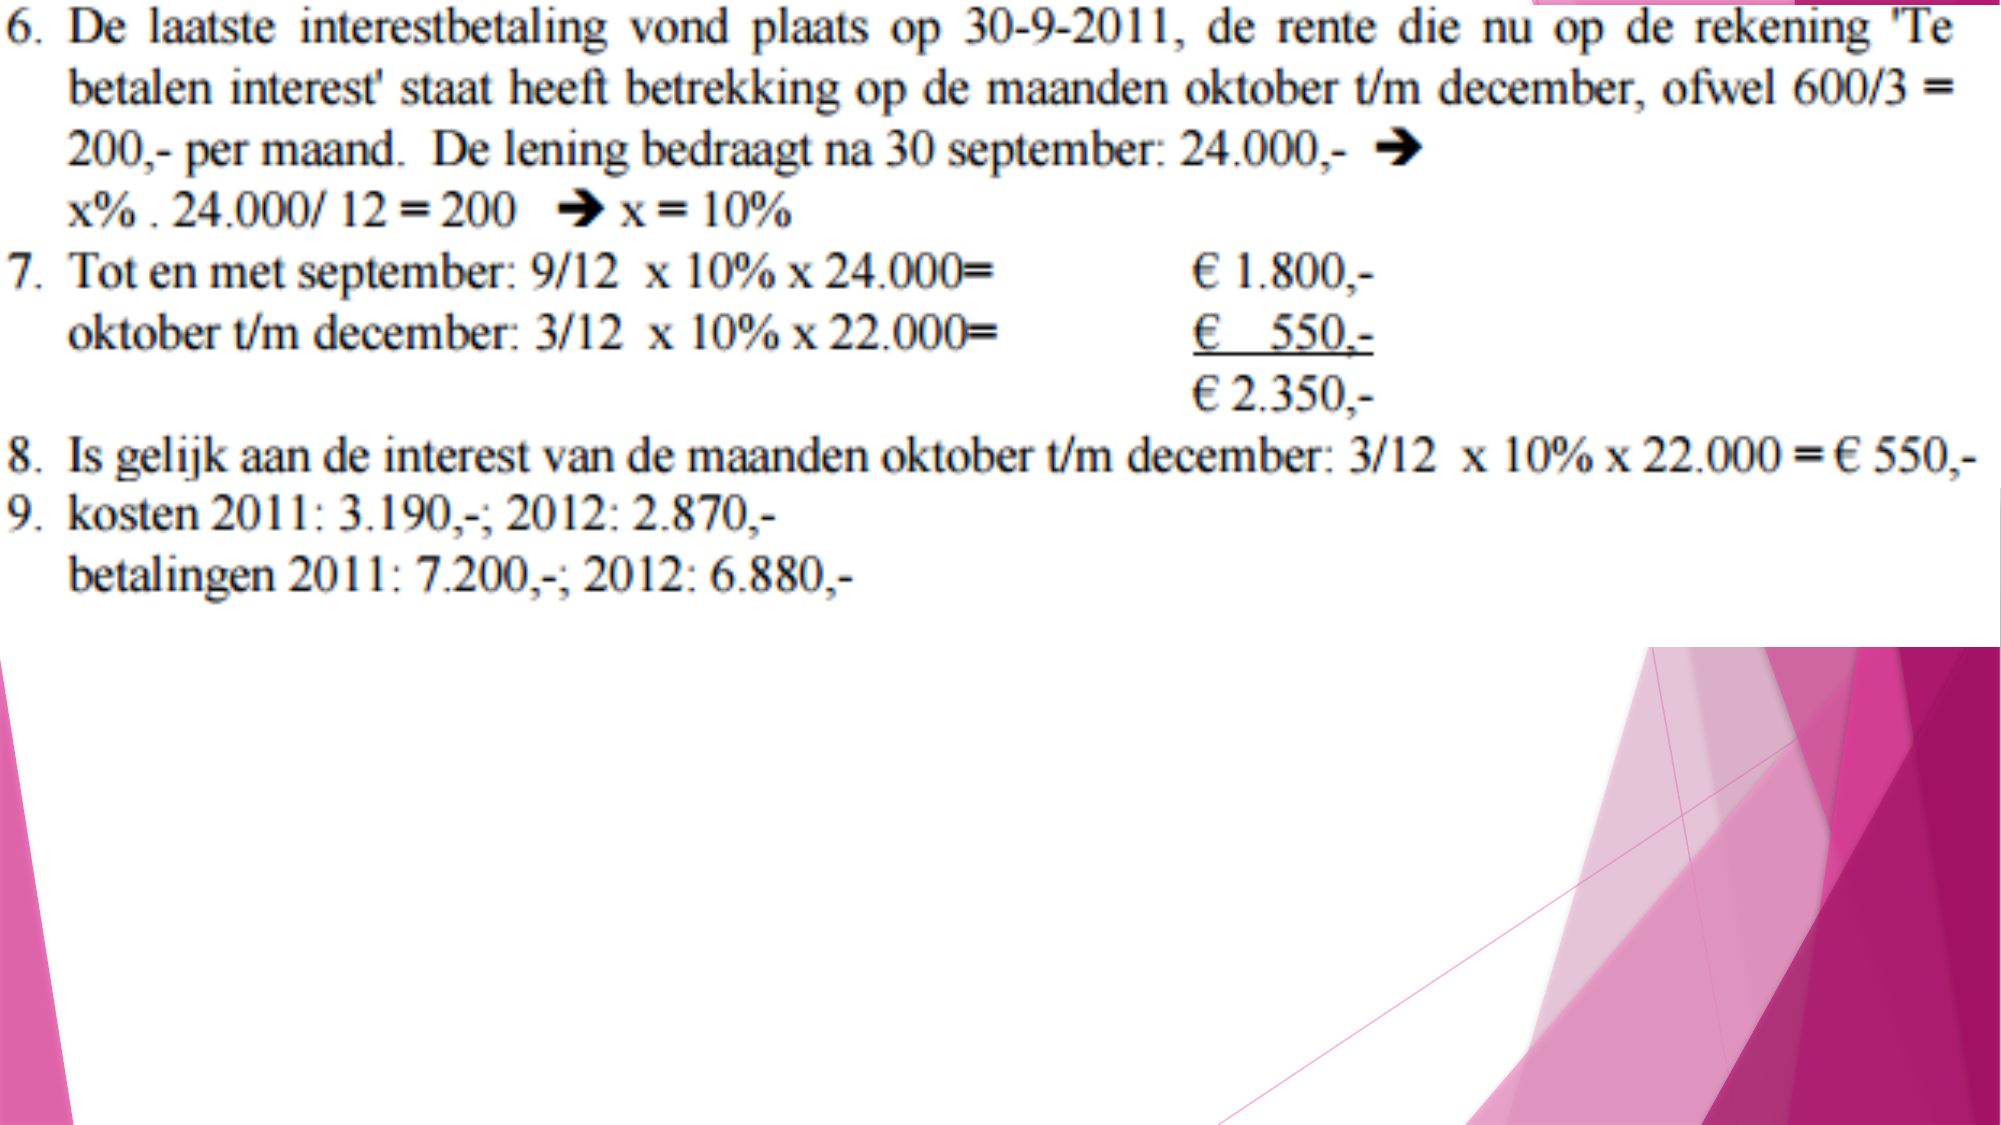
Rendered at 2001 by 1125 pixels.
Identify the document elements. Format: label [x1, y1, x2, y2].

picture [0, 5, 2001, 647]
